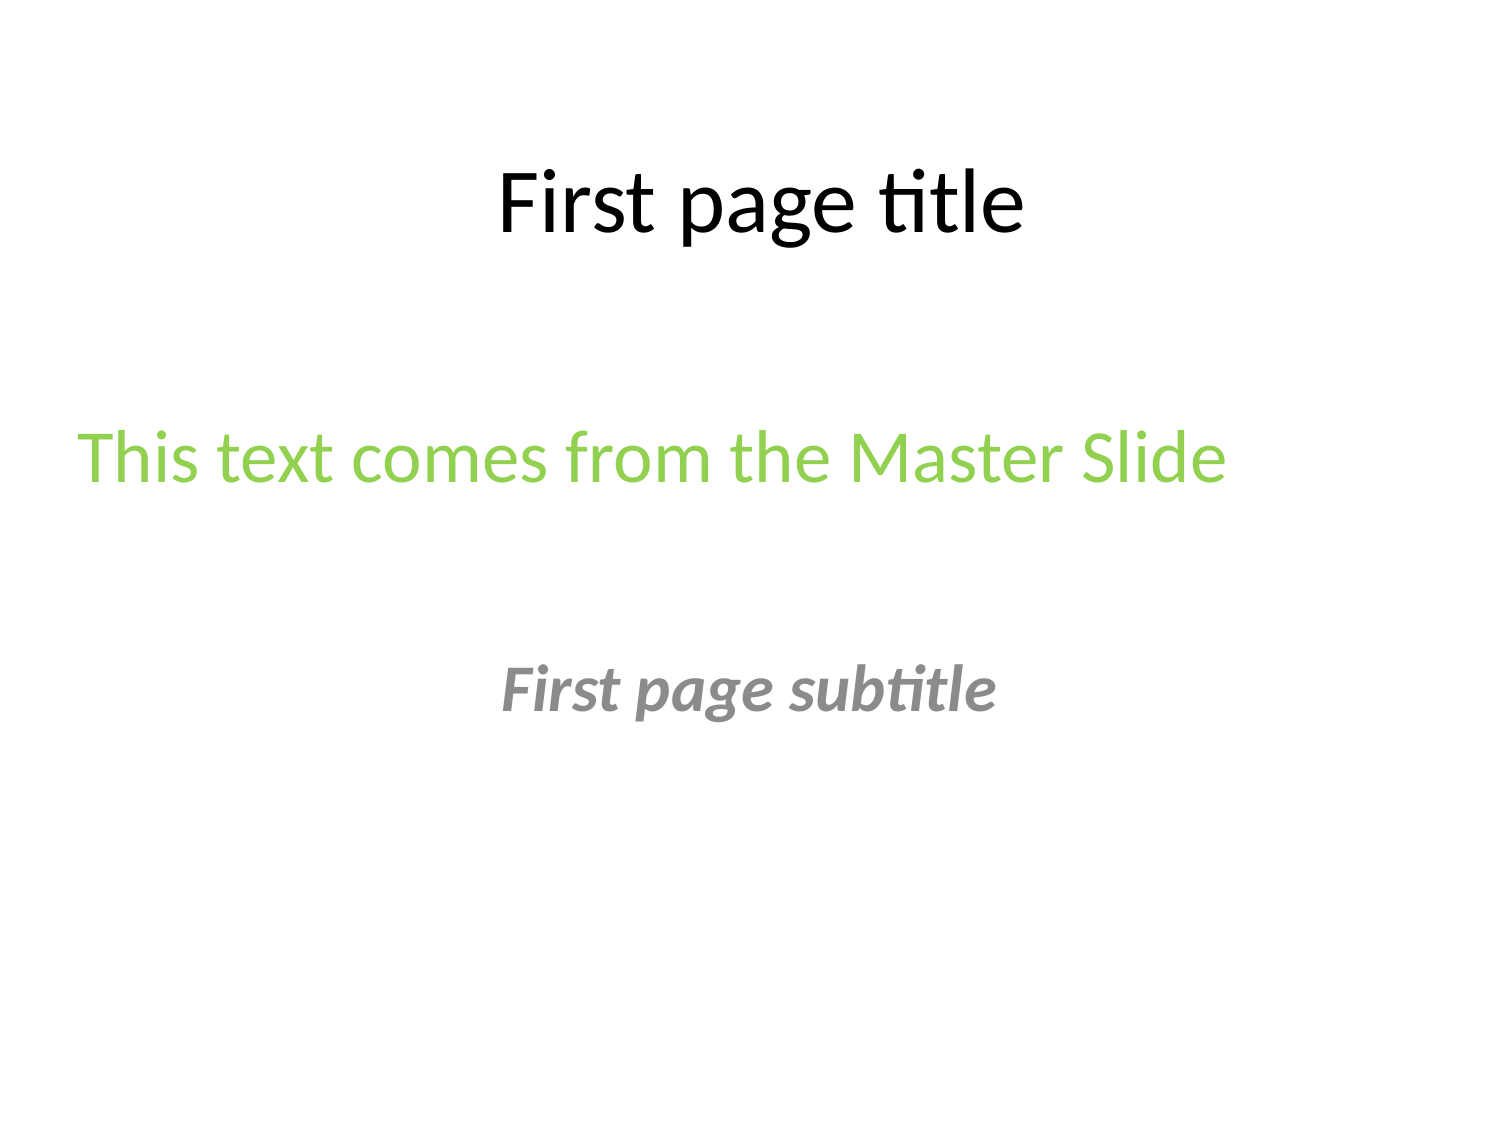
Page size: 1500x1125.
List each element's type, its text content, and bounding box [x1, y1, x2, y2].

title First page title [125, 75, 1400, 317]
subtitle First page subtitle [225, 637, 1275, 925]
